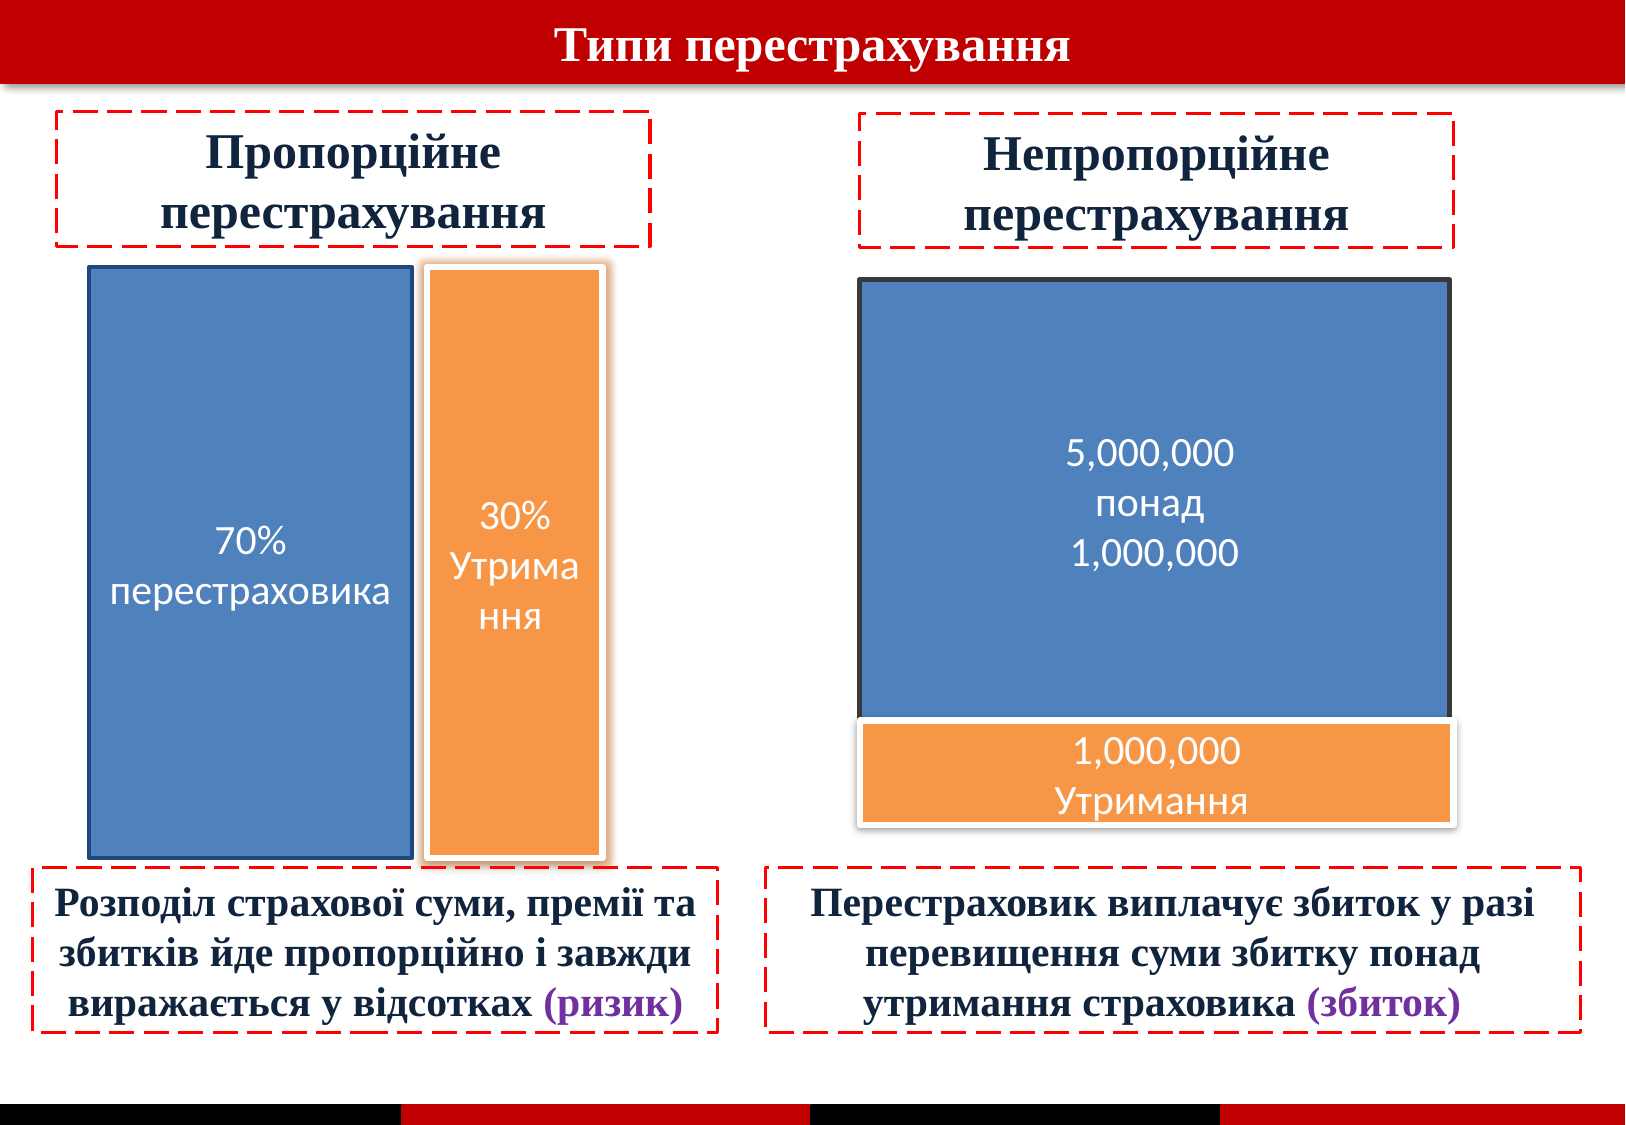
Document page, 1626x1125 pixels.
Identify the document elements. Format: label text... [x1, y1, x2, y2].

text_box Пропорційне перестрахування [56, 111, 651, 247]
text_box [1220, 1104, 1625, 1125]
text_box Типи перестрахування [0, 0, 1625, 84]
text_box [401, 1104, 810, 1125]
text_box 30% Утримання [424, 264, 606, 861]
picture [1219, 383, 1408, 572]
text_box 5,000,000 понад 1,000,000 [857, 277, 1452, 716]
text_box Непропорційне перестрахування [859, 113, 1454, 248]
text_box [810, 1104, 1220, 1125]
text_box 1,000,000 Утримання [857, 717, 1457, 828]
text_box Розподіл страхової суми, премії та збитків йде пропорційно і завжди виражається у відсотках (ризик) [32, 867, 718, 1033]
text_box Перестраховик виплачує збиток у разі перевищення суми збитку понад утримання страховика (збиток) [765, 867, 1581, 1033]
text_box [0, 1104, 401, 1125]
text_box 70% перестраховика [87, 265, 414, 860]
